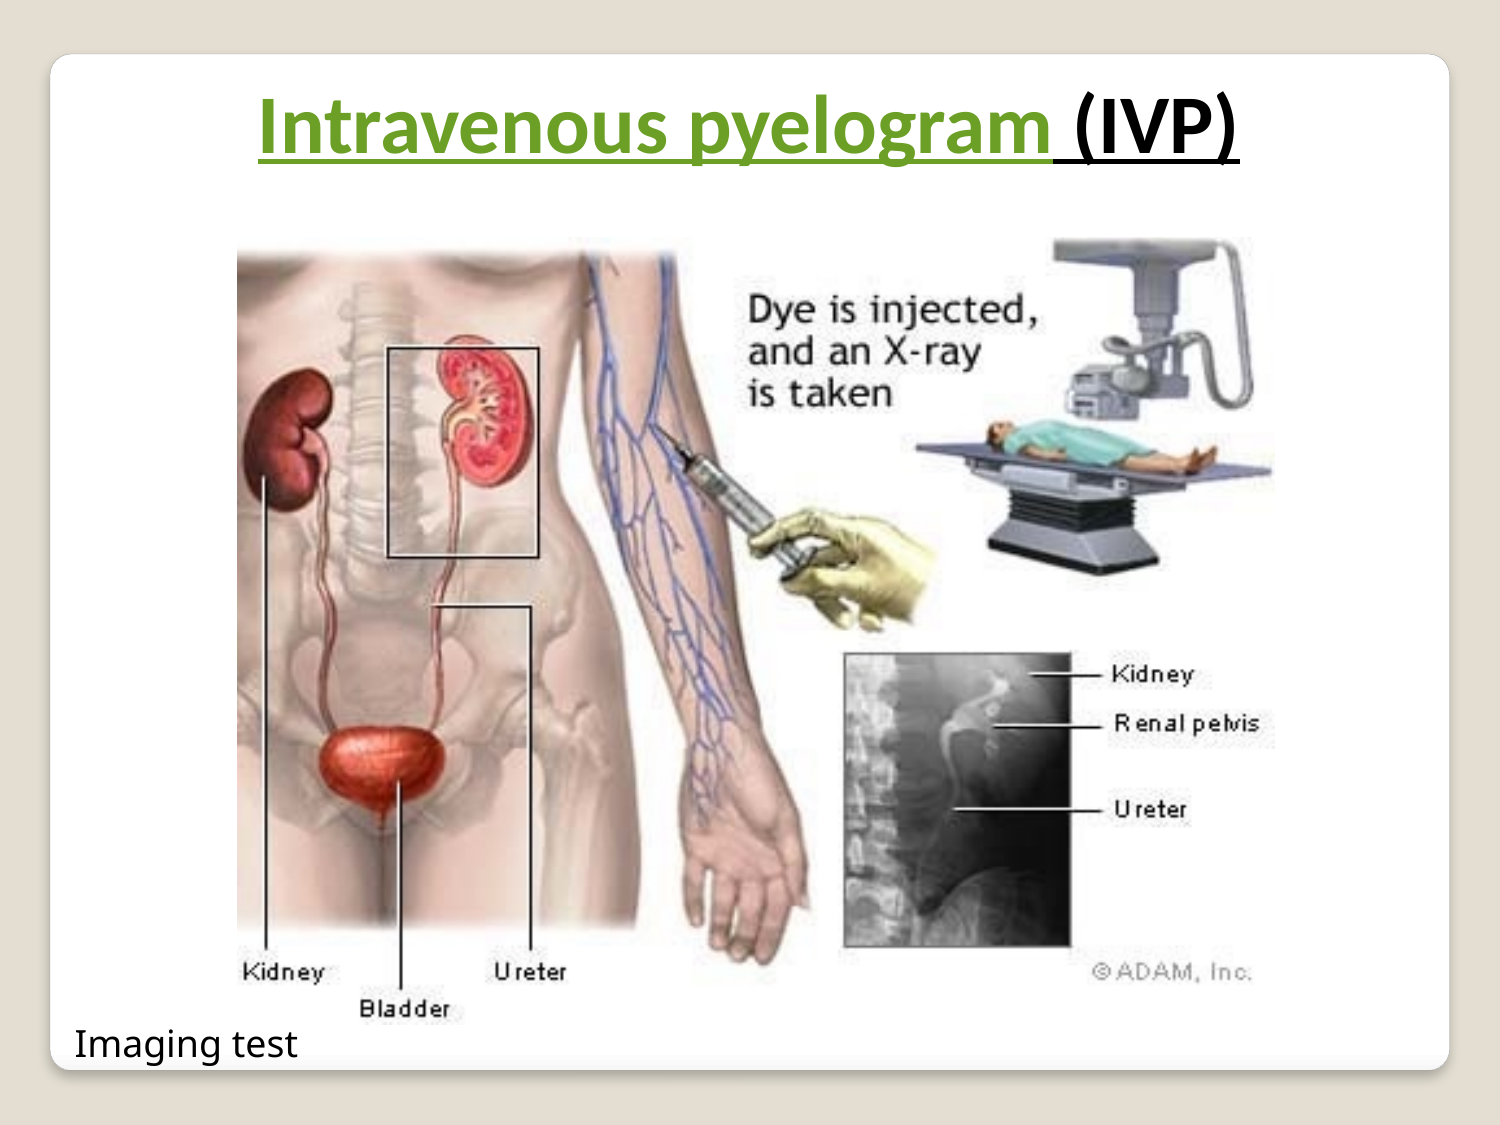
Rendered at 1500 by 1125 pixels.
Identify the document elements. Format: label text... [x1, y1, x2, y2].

picture [237, 237, 1276, 1026]
text_box Imaging test [59, 1012, 314, 1073]
text_box Intravenous pyelogram (IVP) [243, 62, 1274, 178]
